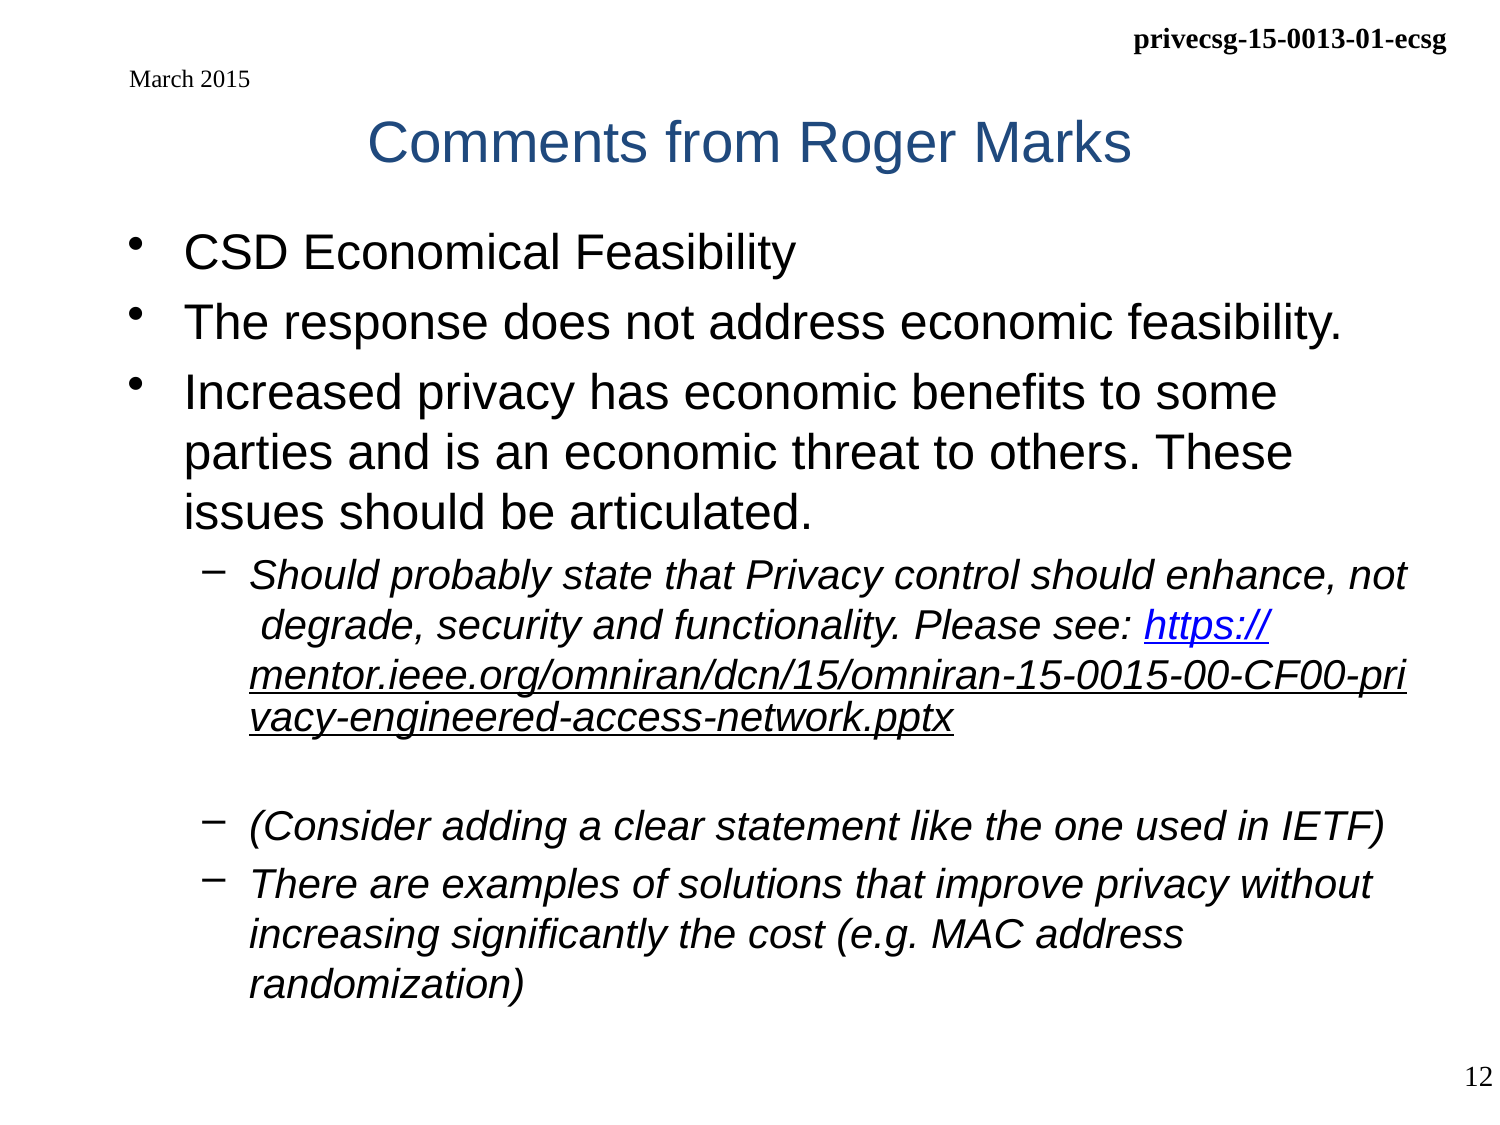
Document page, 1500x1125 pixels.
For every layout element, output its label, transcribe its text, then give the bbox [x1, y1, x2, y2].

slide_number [114, 54, 422, 100]
title Comments from Roger Marks [75, 45, 1425, 233]
list CSD Economical Feasibility The response does not address economic feasibility. Increased privacy has economic benefits to some parties and is an economic threat to others. These issues should be articulated. Should probably state that Privacy control should enhance, not degrade, security and functionality. Please see: https://mentor.ieee.org/omniran/dcn/15/omniran-15-0015-00-CF00-privacy-engineered-access-network.pptx (Consider adding a clear statement like the one used in IETF) There are examples of solutions that improve privacy without increasing significantly the cost (e.g. MAC address randomization) [112, 212, 1424, 1016]
